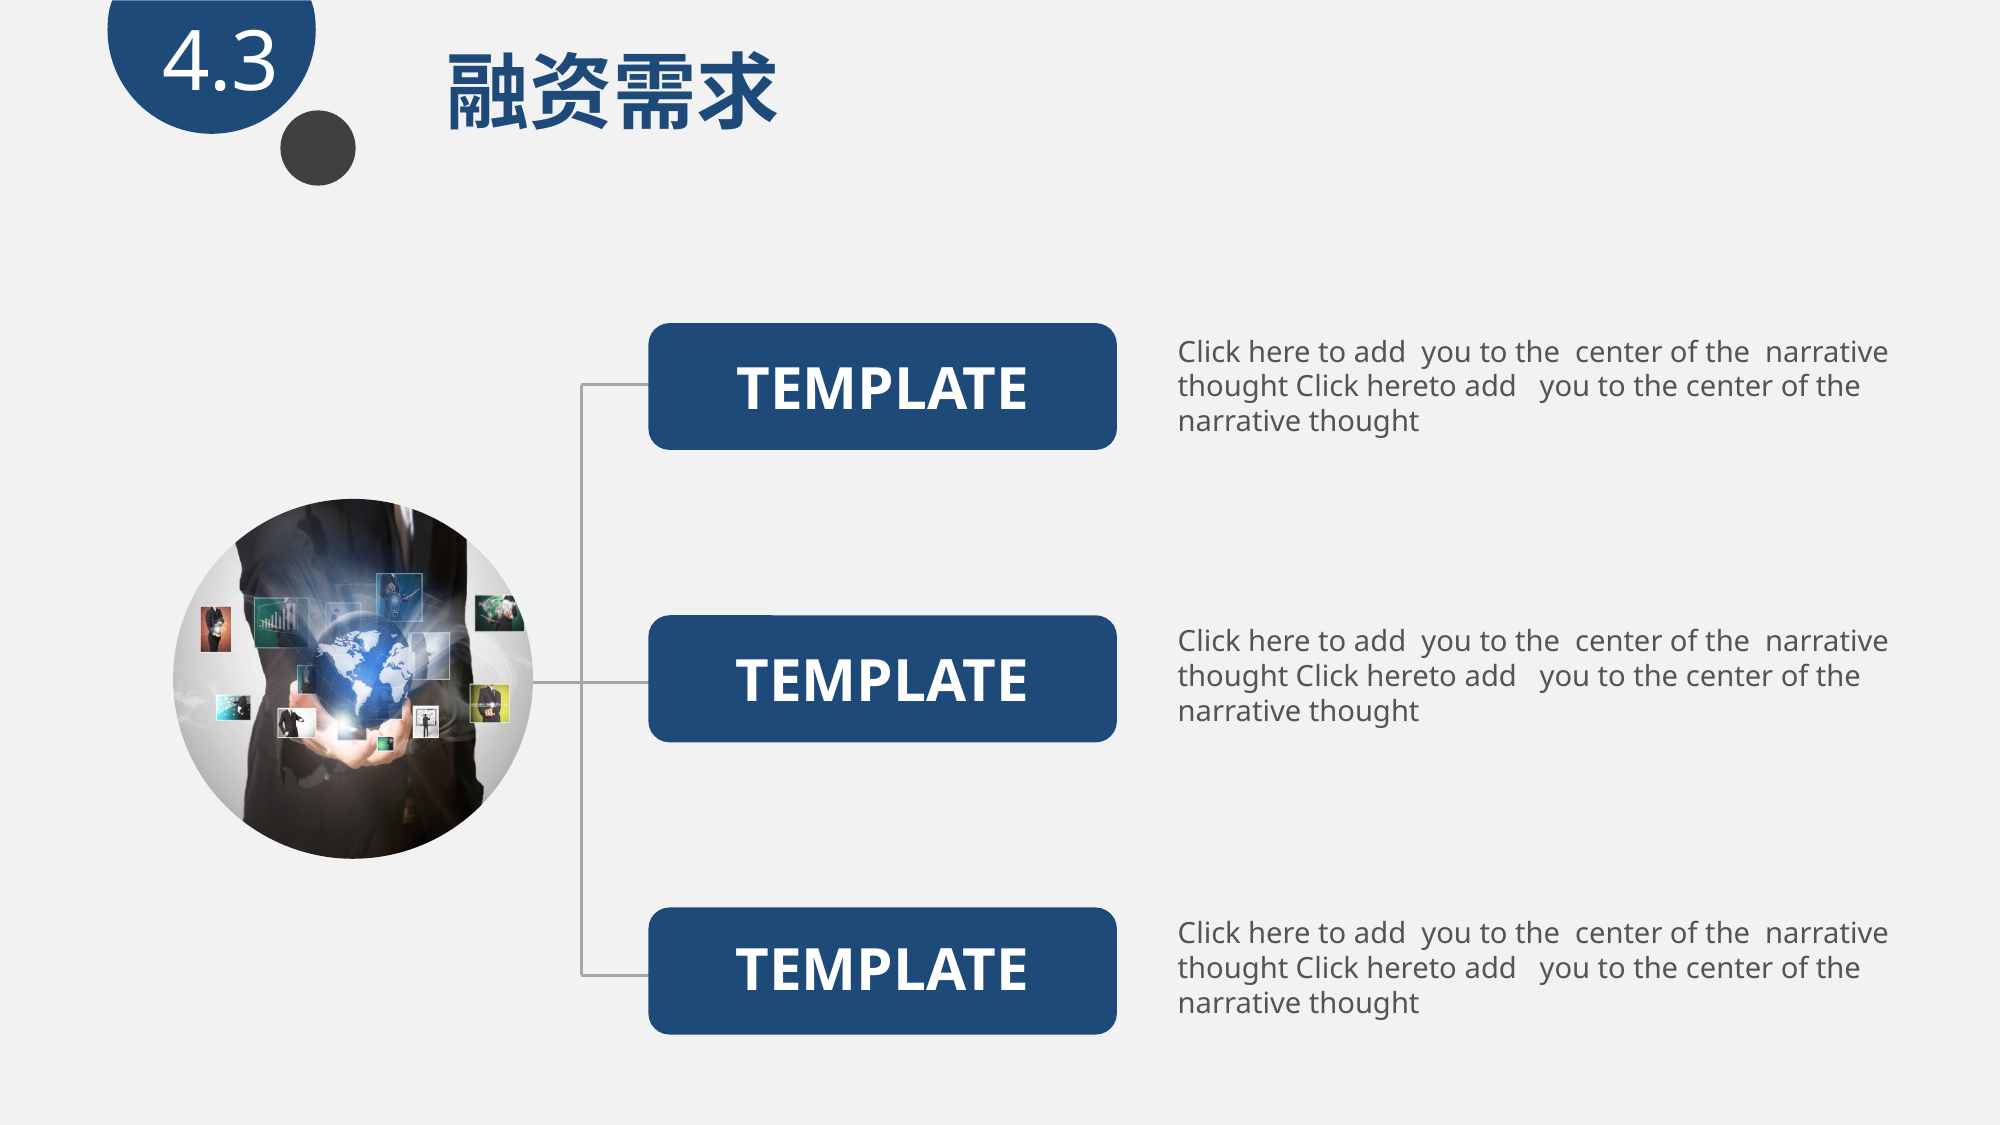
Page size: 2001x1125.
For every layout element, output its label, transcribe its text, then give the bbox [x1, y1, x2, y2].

text_box TEMPLATE [721, 343, 1044, 429]
text_box [148, 114, 275, 135]
text_box 4.3 [147, 0, 295, 114]
text_box [295, 0, 317, 94]
text_box [106, 0, 147, 113]
text_box TEMPLATE [720, 924, 1044, 1010]
text_box Click here to add you to the center of the narrative thought Click hereto add you to the center of the narrative thought [1162, 615, 1912, 840]
text_box [647, 614, 1118, 744]
text_box [703, 906, 1118, 1036]
text_box 融资需求 [432, 32, 795, 147]
text_box [647, 322, 702, 451]
text_box TEMPLATE [720, 635, 1044, 721]
text_box [279, 109, 357, 187]
text_box [172, 497, 535, 860]
text_box Click here to add you to the center of the narrative thought Click hereto add you to the center of the narrative thought [1162, 907, 1912, 1125]
text_box Click here to add you to the center of the narrative thought Click hereto add you to the center of the narrative thought [1162, 325, 1912, 550]
text_box [703, 322, 1118, 451]
text_box [647, 906, 702, 1036]
